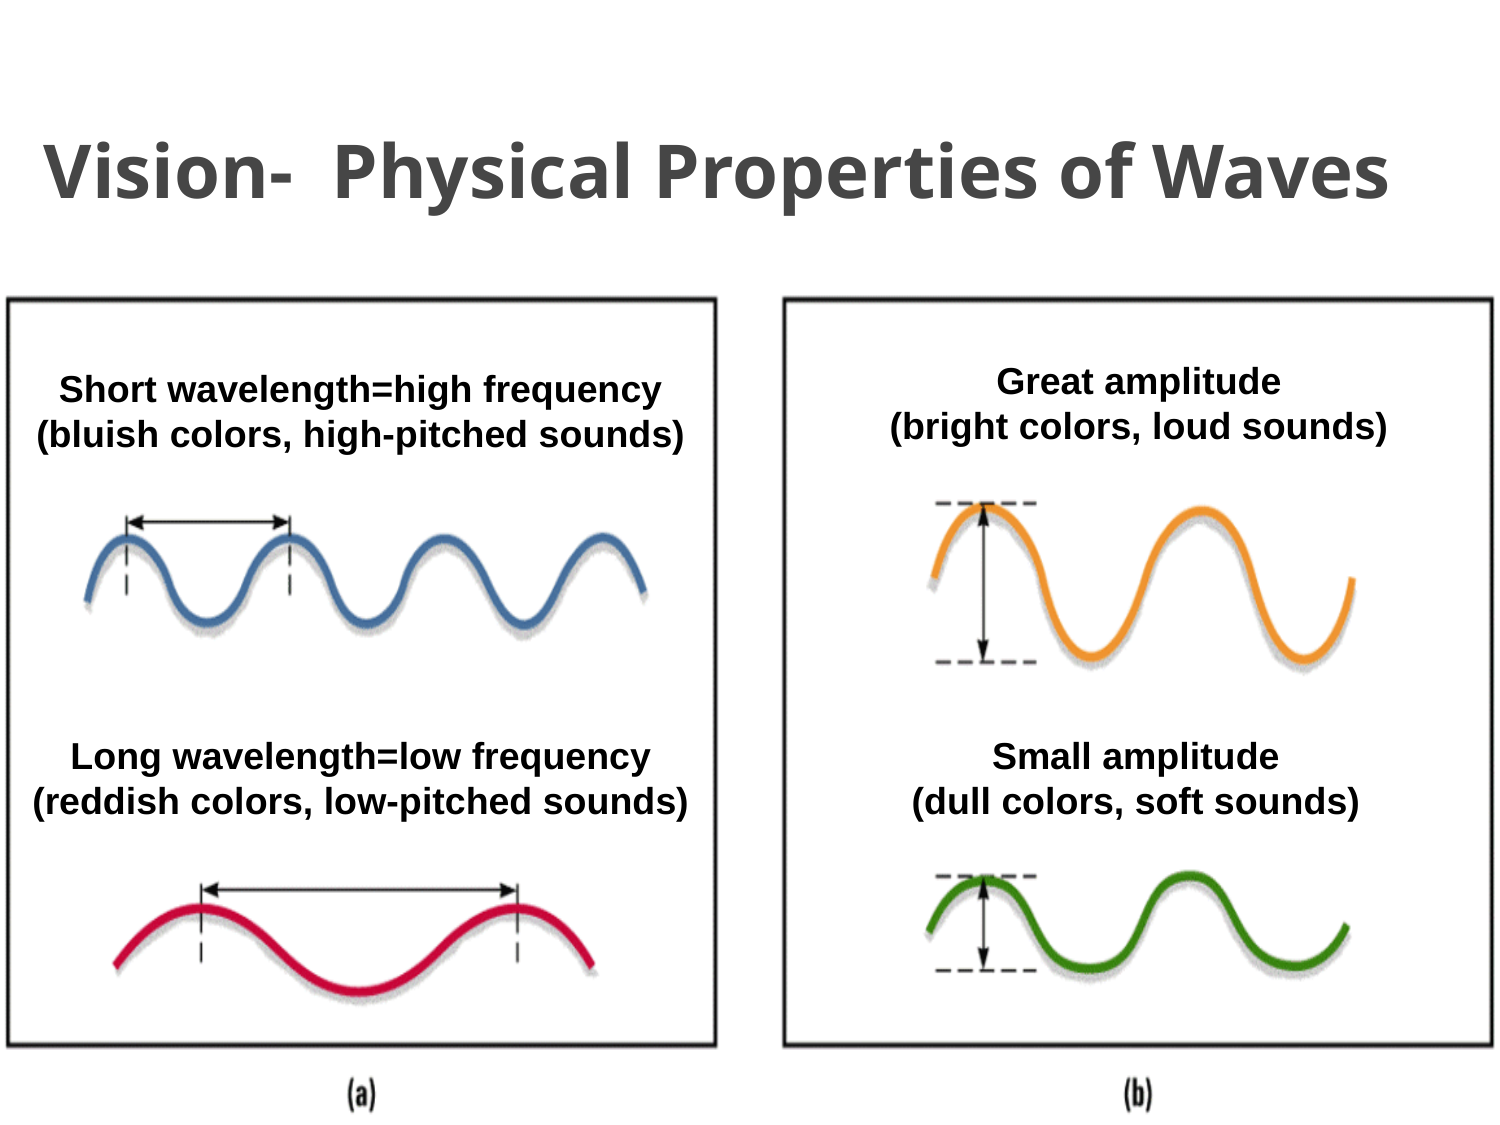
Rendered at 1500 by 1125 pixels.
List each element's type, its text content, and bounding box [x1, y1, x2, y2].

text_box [0, 287, 1500, 1125]
title Vision- Physical Properties of Waves [29, 75, 1463, 263]
